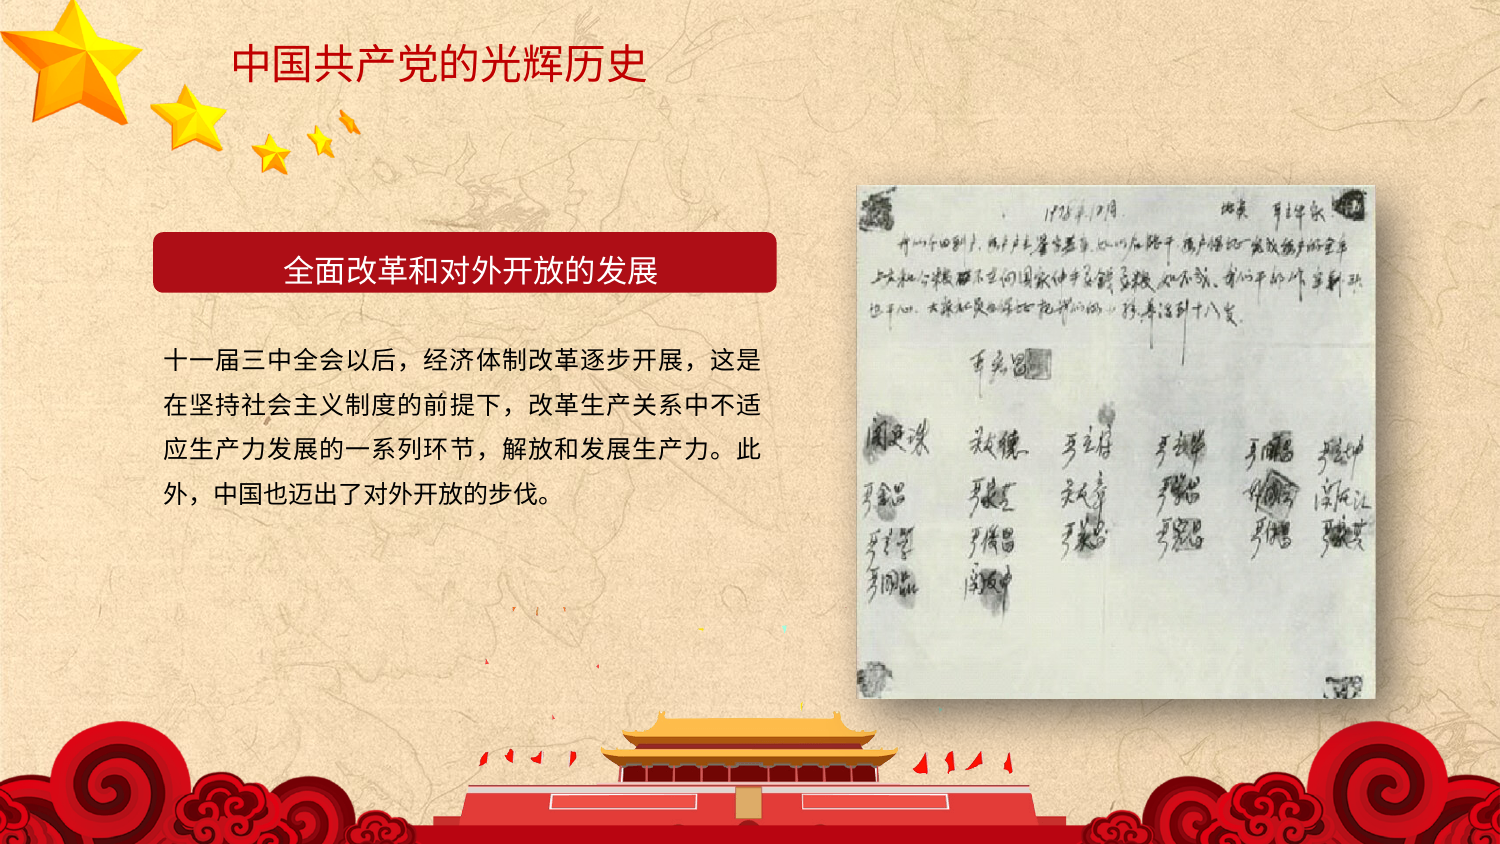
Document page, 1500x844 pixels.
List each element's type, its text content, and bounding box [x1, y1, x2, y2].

picture [0, 0, 1500, 844]
text_box 全面改革和对外开放的发展 [252, 225, 690, 297]
text_box 十一届三中全会以后，经济体制改革逐步开展，这是在坚持社会主义制度的前提下，改革生产关系中不适应生产力发展的一系列环节，解放和发展生产力。此外，中国也迈出了对外开放的步伐。 [148, 321, 777, 517]
text_box [690, 230, 779, 295]
text_box [151, 230, 252, 295]
